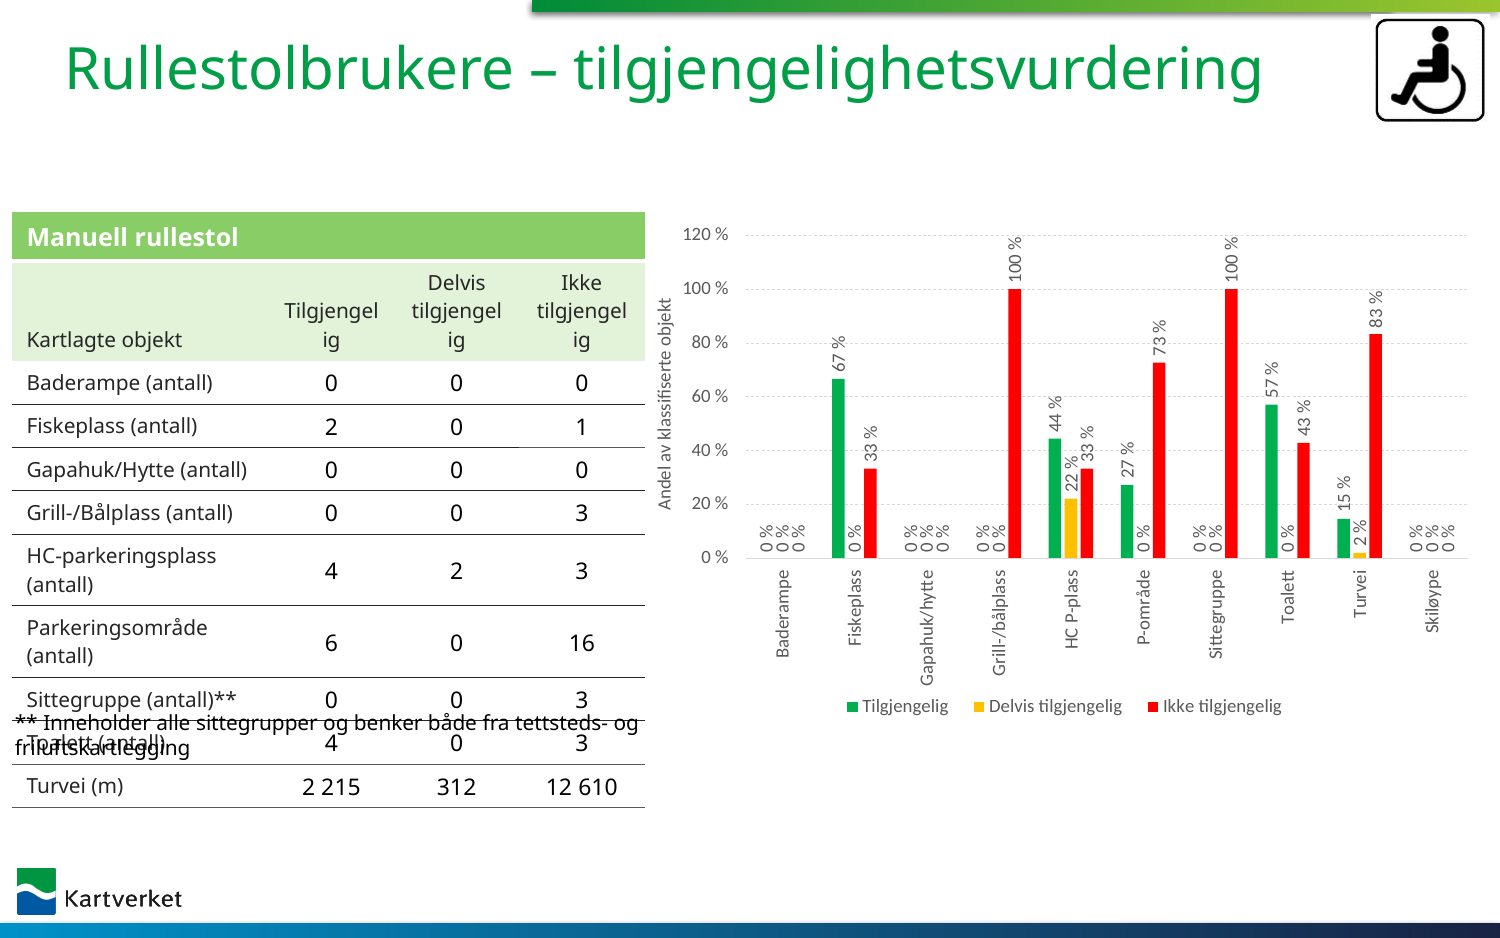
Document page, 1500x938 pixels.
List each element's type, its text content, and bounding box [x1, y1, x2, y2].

table_cell Ikke tilgjengelig [519, 263, 638, 361]
picture [643, 218, 1480, 728]
table_cell Sittegruppe (antall)** [12, 678, 269, 702]
table_cell 0 [519, 361, 638, 404]
table_cell Parkeringsområde (antall) [12, 606, 269, 677]
table_cell 312 [394, 768, 519, 807]
table_cell 2 [394, 535, 519, 605]
table_cell 3 [519, 491, 638, 534]
table_cell 3 [519, 535, 638, 605]
text_box Rullestolbrukere – tilgjengelighetsvurdering [49, 12, 1372, 109]
table_cell Delvis tilgjengelig [394, 263, 519, 361]
table_cell 1 [519, 405, 638, 447]
table_cell 0 [394, 448, 519, 490]
table_cell 16 [519, 606, 638, 677]
text_box ** Inneholder alle sittegrupper og benker både fra tettsteds- og friluftskartlegging [0, 702, 745, 768]
picture [1371, 13, 1491, 127]
table_cell Fiskeplass (antall) [12, 405, 269, 447]
table_cell 4 [269, 535, 394, 605]
table_cell 6 [269, 606, 394, 677]
table_cell Baderampe (antall) [12, 361, 269, 404]
table_cell 0 [394, 606, 519, 677]
table_cell Grill-/Bålplass (antall) [12, 491, 269, 534]
table_cell 2 215 [269, 768, 394, 807]
table_cell Kartlagte objekt [12, 263, 269, 361]
table_cell 0 [269, 678, 394, 702]
table_cell 0 [269, 491, 394, 534]
table_cell 12 610 [519, 768, 645, 807]
table_cell 0 [519, 448, 638, 490]
table_cell Turvei (m) [12, 768, 269, 807]
table_cell 0 [394, 361, 519, 404]
table_header Manuell rullestol [12, 212, 645, 259]
table_cell 0 [394, 678, 519, 702]
table_cell 3 [519, 678, 638, 702]
table_cell Gapahuk/Hytte (antall) [12, 448, 269, 490]
table_cell 0 [269, 448, 394, 490]
table_cell 0 [394, 491, 519, 534]
table_cell Tilgjengelig [269, 263, 394, 361]
table_cell 0 [269, 361, 394, 404]
table_cell 0 [394, 405, 519, 447]
table_cell 2 [269, 405, 394, 447]
table_cell HC-parkeringsplass (antall) [12, 535, 269, 605]
